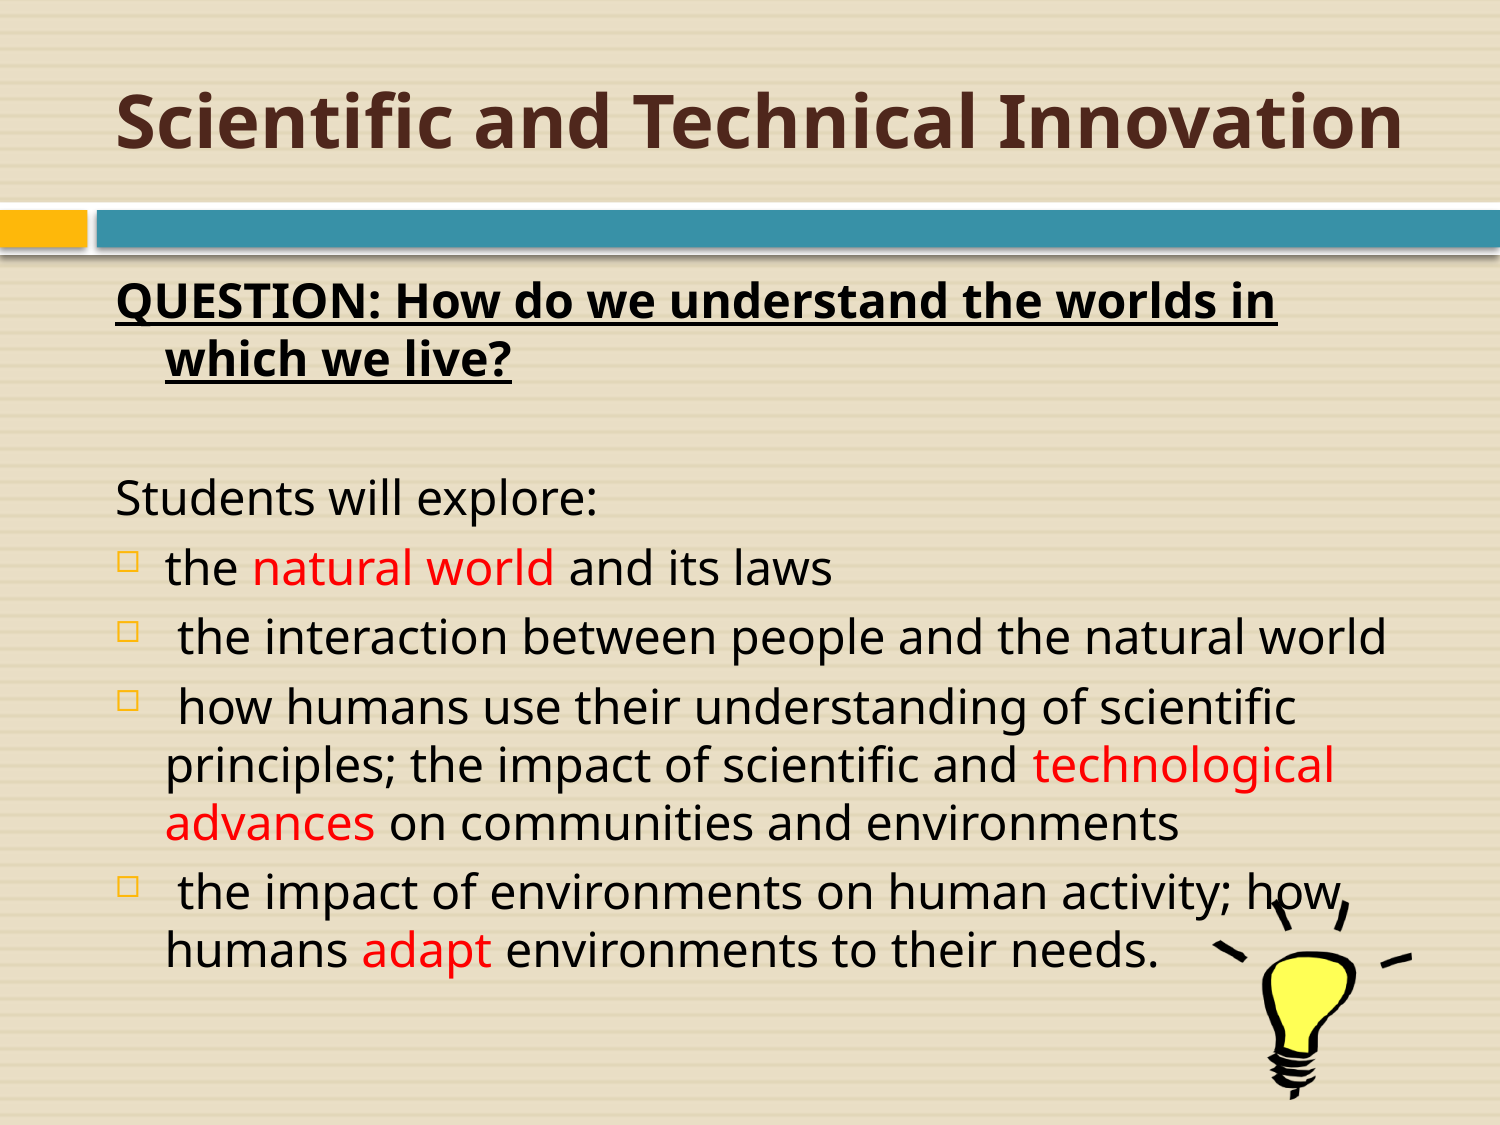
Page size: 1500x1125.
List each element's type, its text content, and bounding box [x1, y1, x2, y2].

list QUESTION: How do we understand the worlds in which we live? Students will explore: the natural world and its laws the interaction between people and the natural world how humans use their understanding of scientific principles; the impact of scientific and technological advances on communities and environments the impact of environments on human activity; how humans adapt environments to their needs. [100, 262, 1438, 1000]
picture [1212, 899, 1412, 1101]
title Scientific and Technical Innovation [100, 37, 1438, 200]
